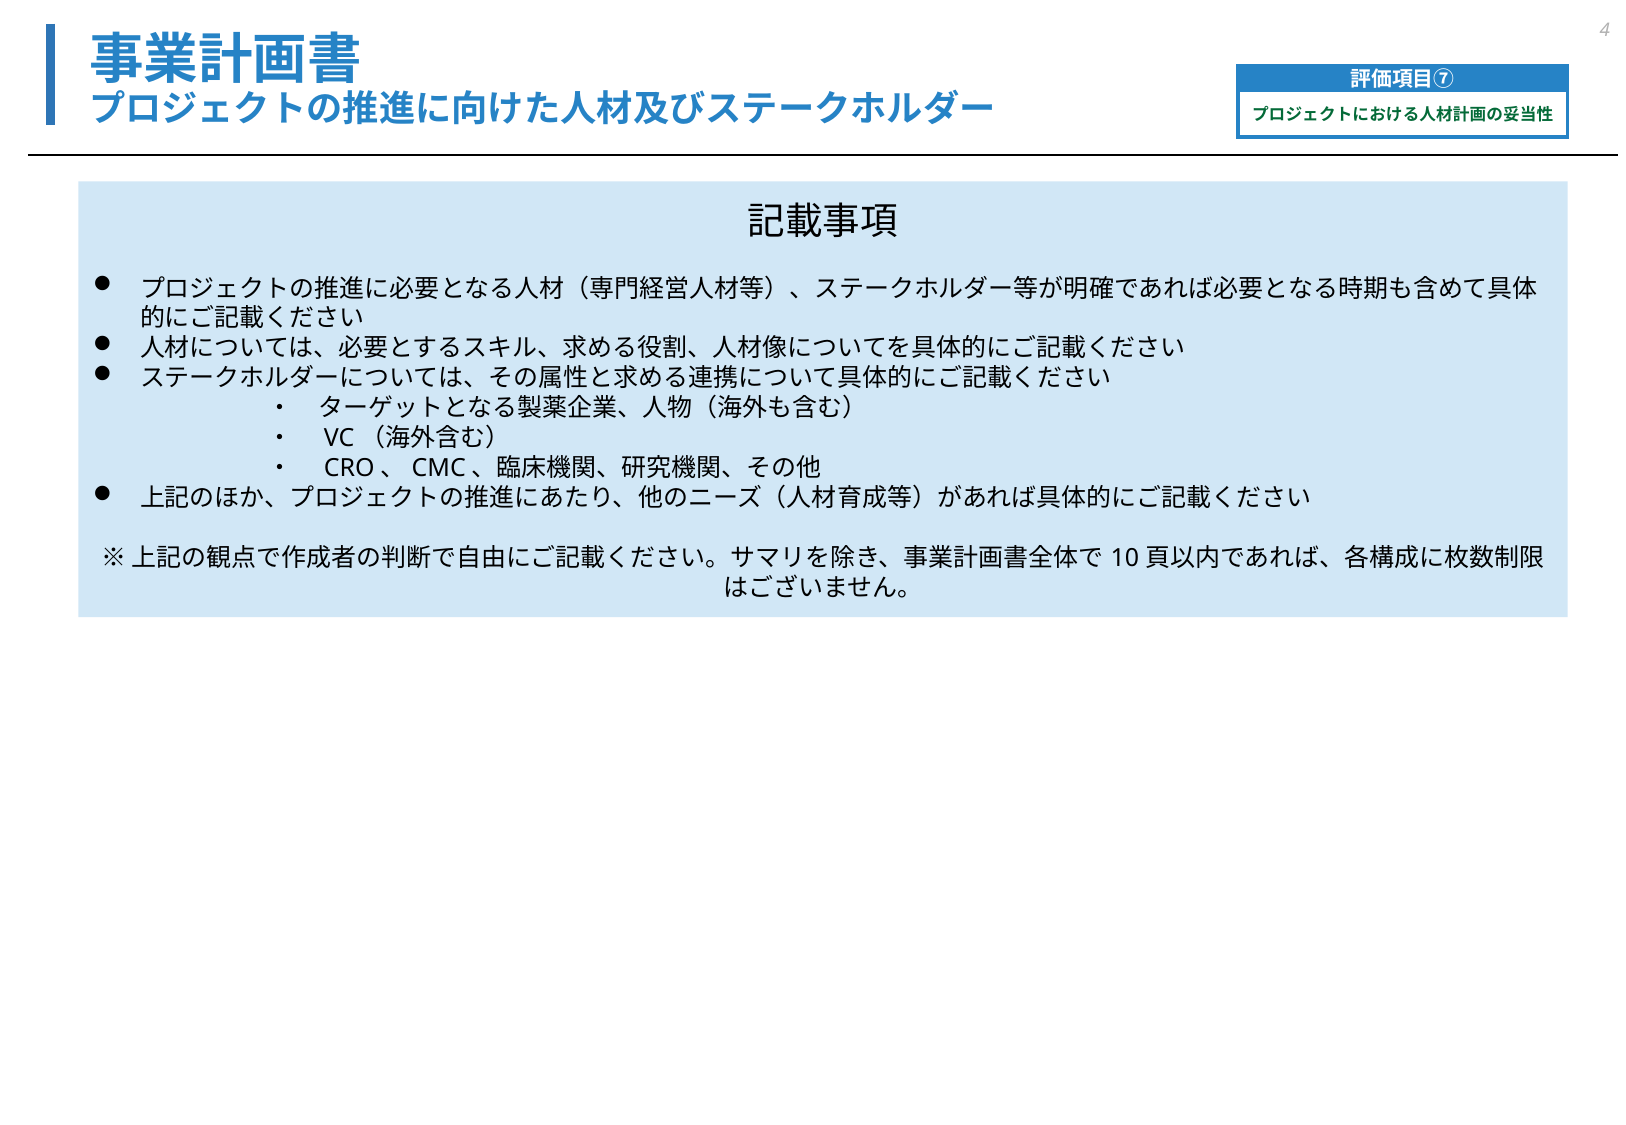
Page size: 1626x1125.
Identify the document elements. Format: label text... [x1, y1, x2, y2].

slide_number 4 [1477, 0, 1625, 60]
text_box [1237, 66, 1568, 138]
text_box 記載事項 プロジェクトの推進に必要となる人材（専門経営人材等）、ステークホルダー等が明確であれば必要となる時期も含めて具体的にご記載ください 人材については、必要とするスキル、求める役割、人材像についてを具体的にご記載ください ステークホルダーについては、その属性と求める連携について具体的にご記載ください ・ ターゲットとなる製薬企業、人物（海外も含む） ・ VC（海外含む） ・ CRO、CMC、臨床機関、研究機関、その他 上記のほか、プロジェクトの推進にあたり、他のニーズ（人材育成等）があれば具体的にご記載ください ※上記の観点で作成者の判断で自由にご記載ください。サマリを除き、事業計画書全体で10頁以内であれば、各構成に枚数制限はございません。 [77, 180, 1569, 618]
title 事業計画書 プロジェクトの推進に向けた人材及びステークホルダー [74, 23, 1246, 138]
